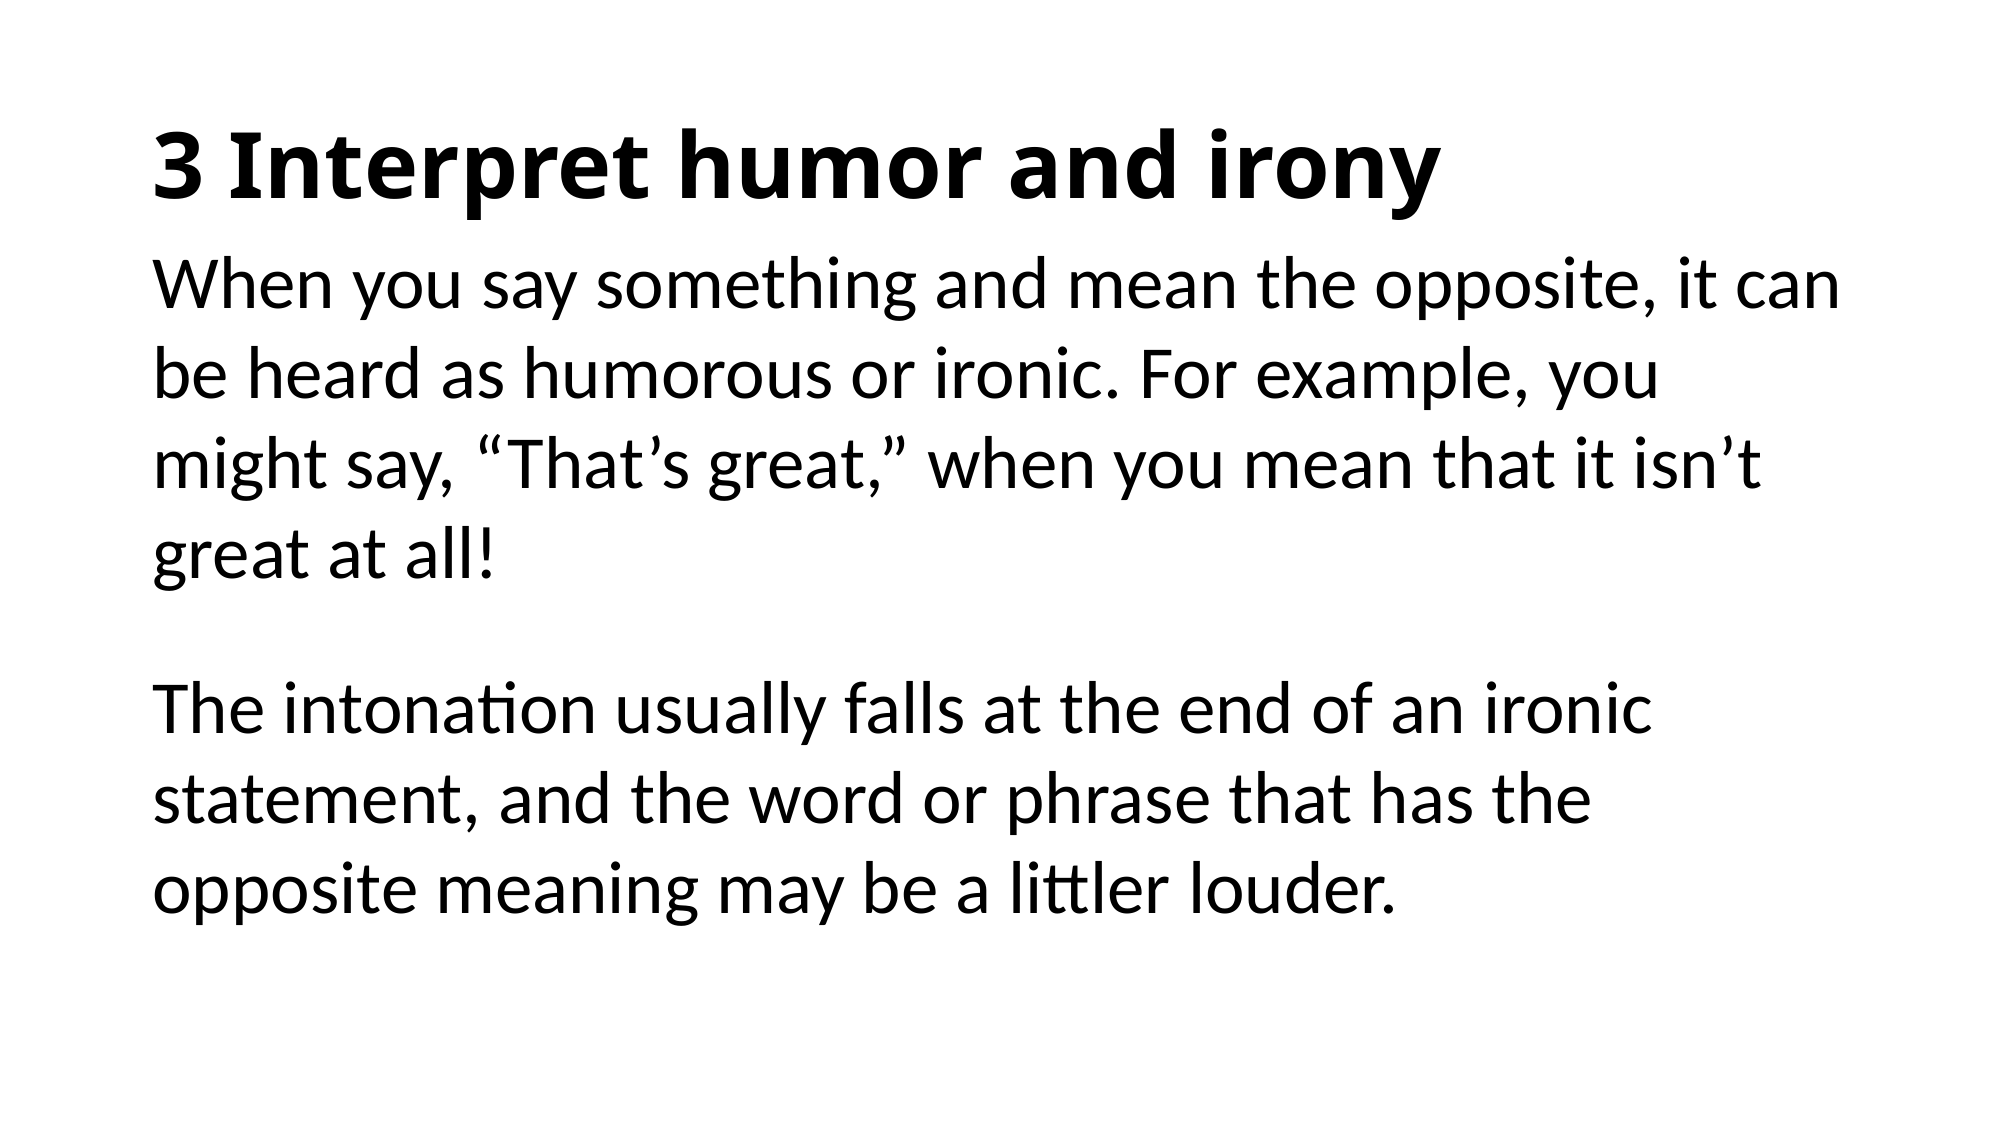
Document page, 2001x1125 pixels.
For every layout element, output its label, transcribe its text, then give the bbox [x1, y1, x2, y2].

title 3 Interpret humor and irony [137, 59, 1863, 226]
list When you say something and mean the opposite, it can be heard as humorous or ironic. For example, you might say, “That’s great,” when you mean that it isn’t great at all! The intonation usually falls at the end of an ironic statement, and the word or phrase that has the opposite meaning may be a littler louder. [137, 226, 1863, 1091]
